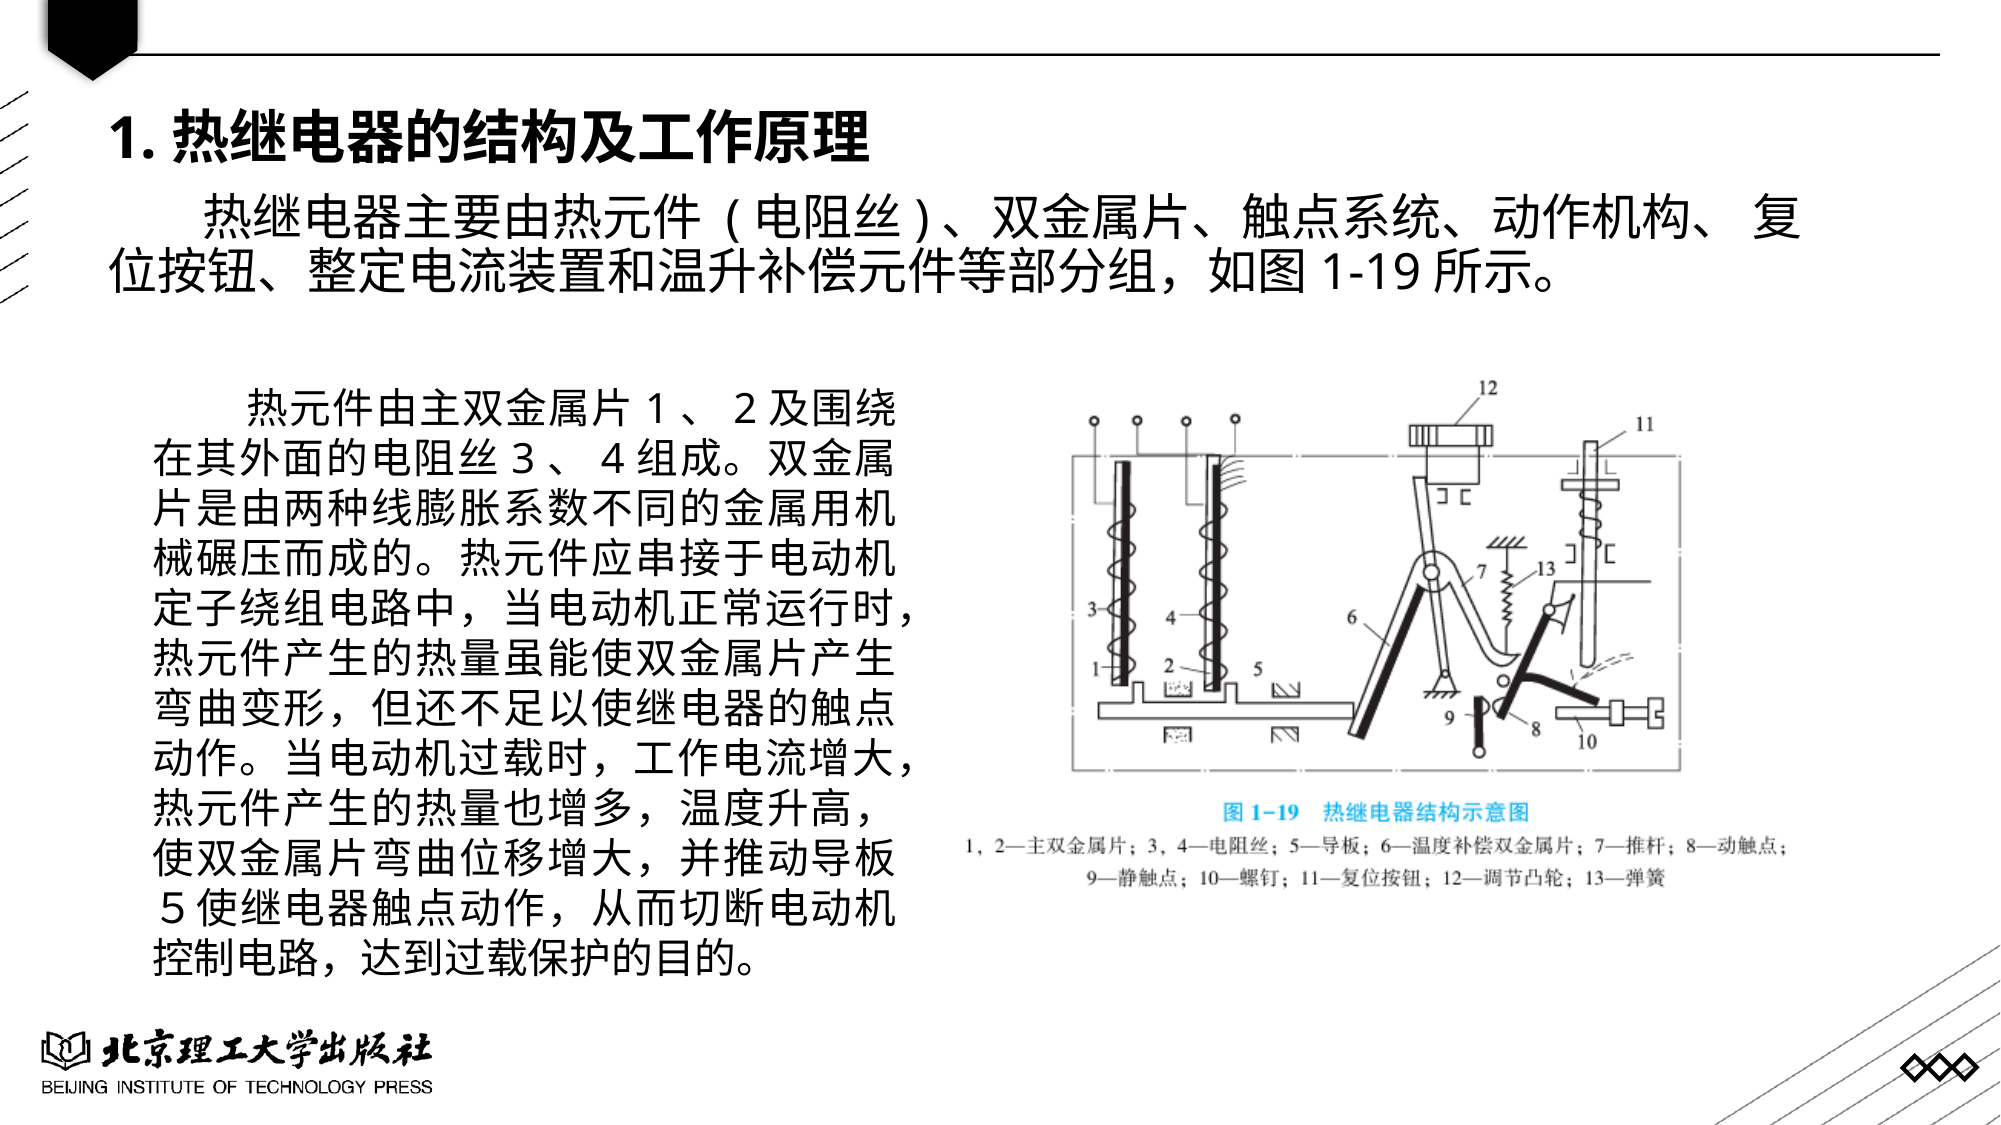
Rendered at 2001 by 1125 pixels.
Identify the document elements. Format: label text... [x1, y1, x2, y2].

picture [0, 0, 2001, 1125]
text_box [47, 0, 139, 83]
text_box 热元件由主双金属片1、2及围绕在其外面的电阻丝3、4组成。双金属片是由两种线膨胀系数不同的金属用机械碾压而成的。热元件应串接于电动机定子绕组电路中，当电动机正常运行时，热元件产生的热量虽能使双金属片产生弯曲变形，但还不足以使继电器的触点动作。当电动机过载时，工作电流增大，热元件产生的热量也增多，温度升高，使双金属片弯曲位移增大，并推动导板５使继电器触点动作，从而切断电动机控制电路，达到过载保护的目的。 [137, 374, 912, 1040]
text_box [1902, 1055, 1977, 1080]
text_box 1.热继电器的结构及工作原理 热继电器主要由热元件 (电阻丝)、双金属片、触点系统、动作机构、 复位按钮、整定电流装置和温升补偿元件等部分组，如图1-19所示。 [92, 101, 1818, 354]
